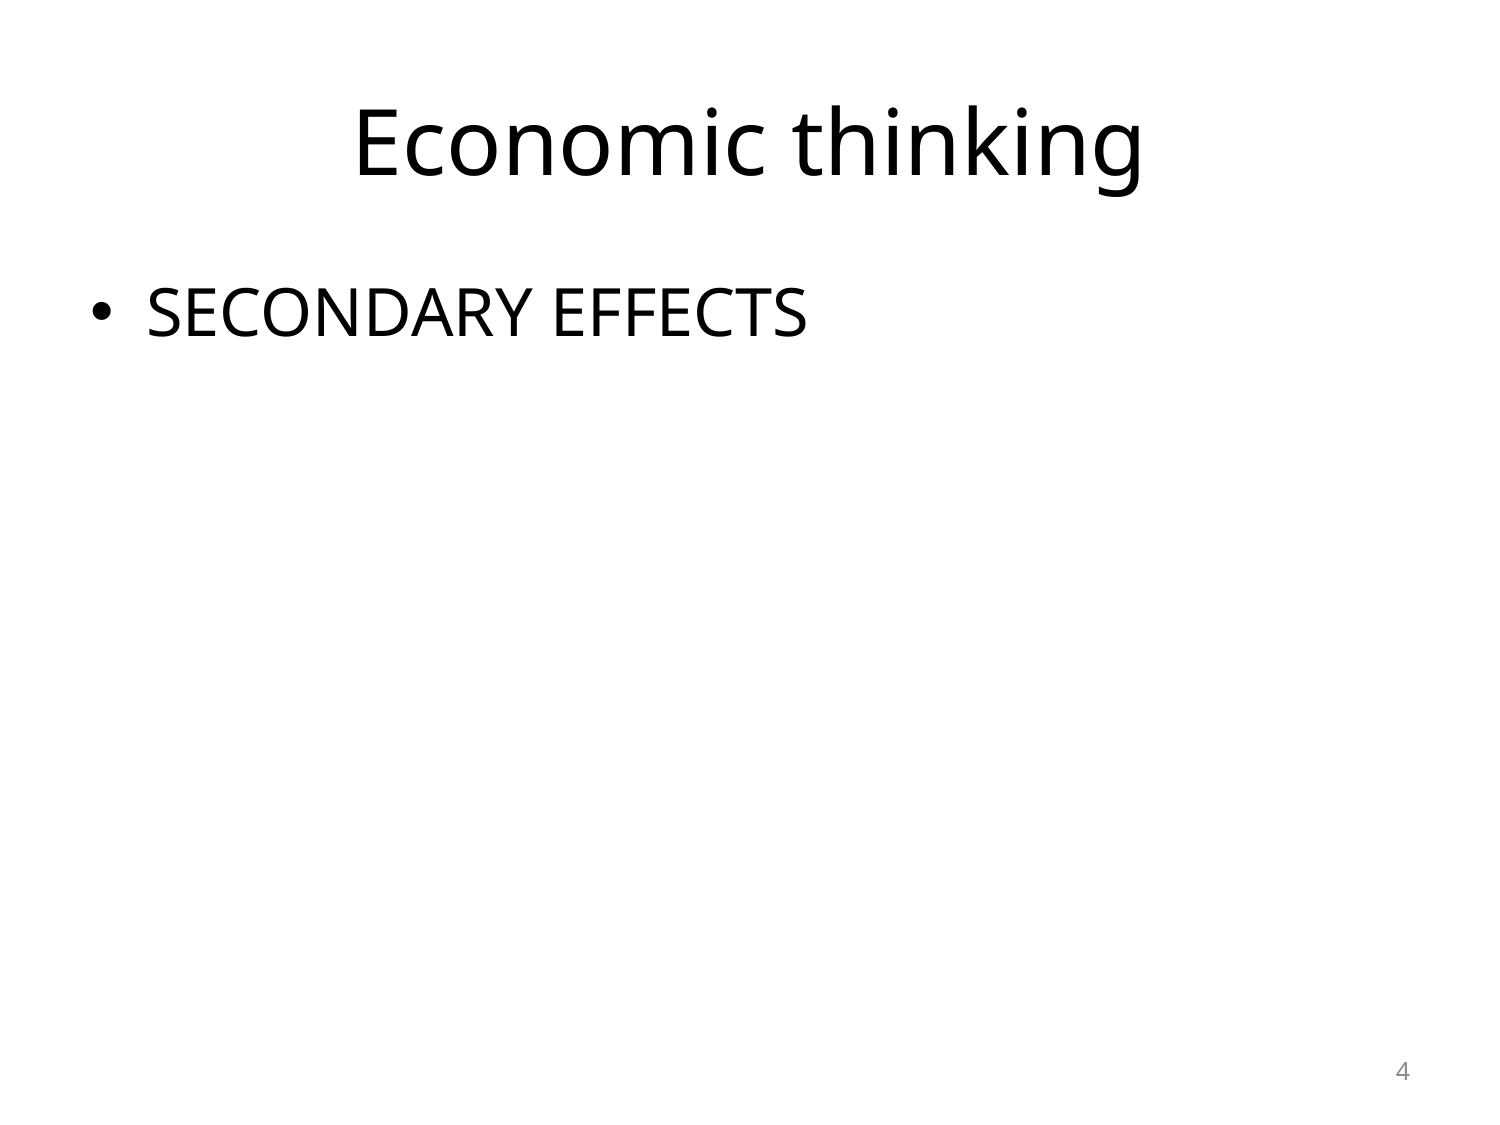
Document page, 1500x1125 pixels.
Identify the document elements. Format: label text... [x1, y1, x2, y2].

list SECONDARY EFFECTS [75, 262, 1425, 1005]
slide_number 4 [1074, 1042, 1425, 1103]
title Economic thinking [75, 45, 1425, 233]
